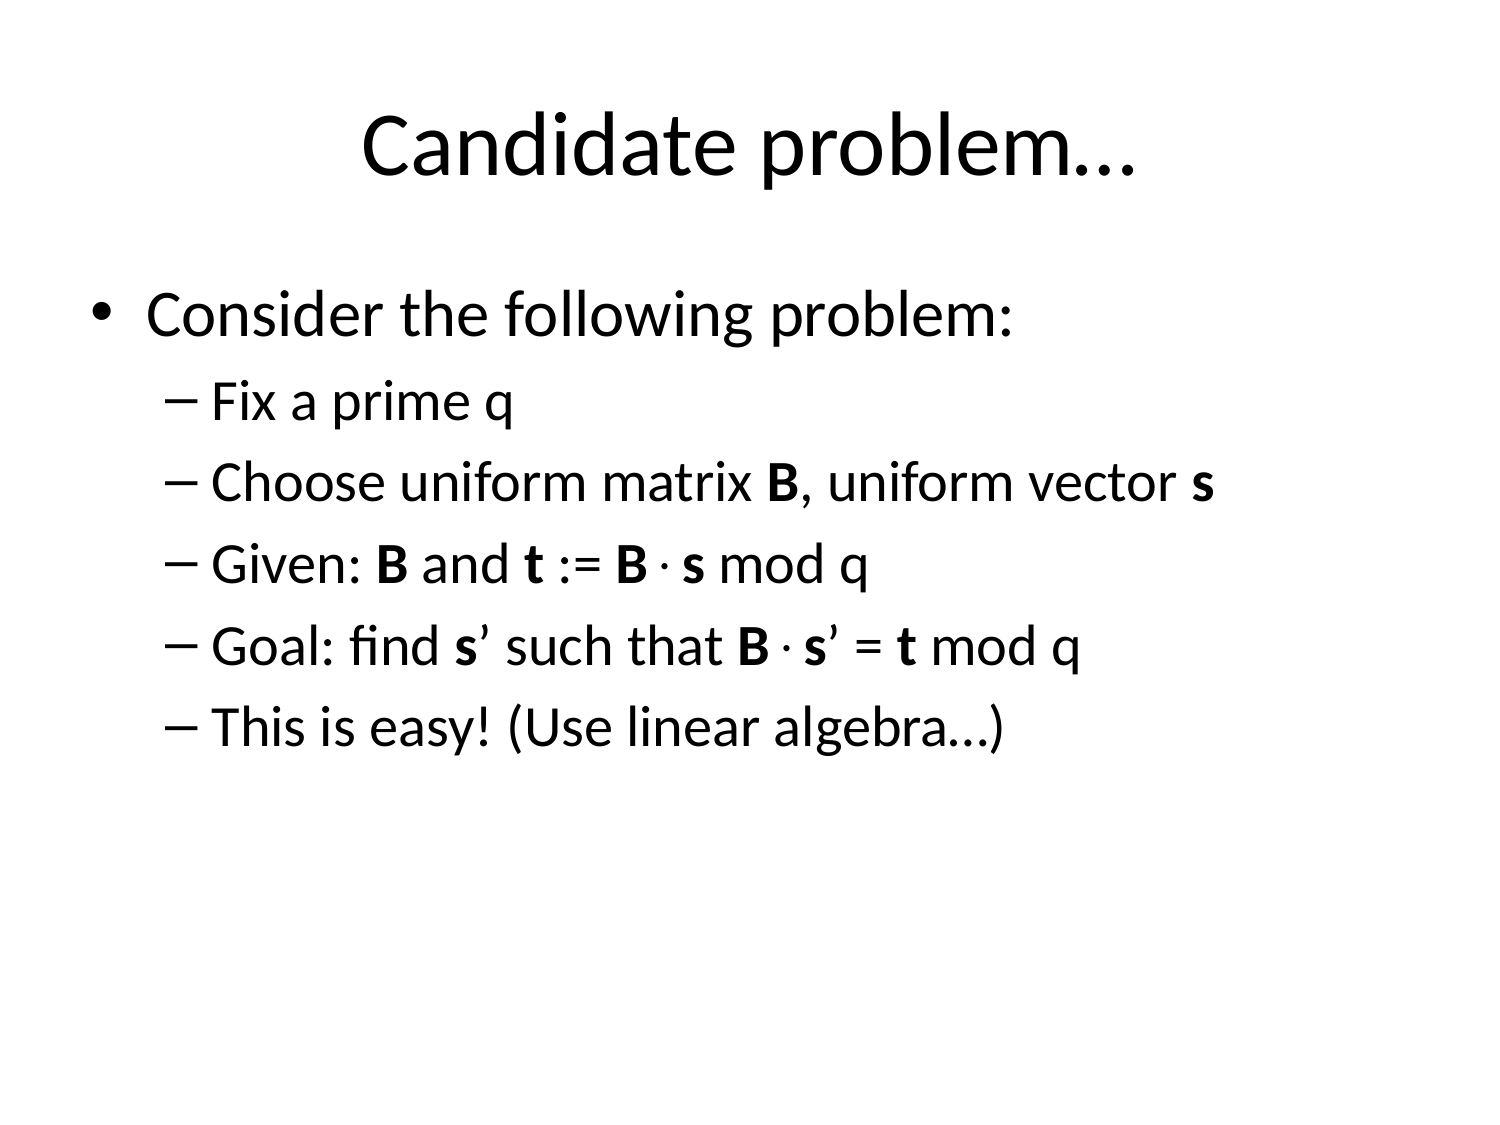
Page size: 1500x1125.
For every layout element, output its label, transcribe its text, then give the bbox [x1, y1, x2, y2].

list Consider the following problem: Fix a prime q Choose uniform matrix B, uniform vector s Given: B and t := Bs mod q Goal: find s’ such that Bs’ = t mod q This is easy! (Use linear algebra…) [75, 262, 1425, 1005]
title Candidate problem… [75, 45, 1425, 233]
